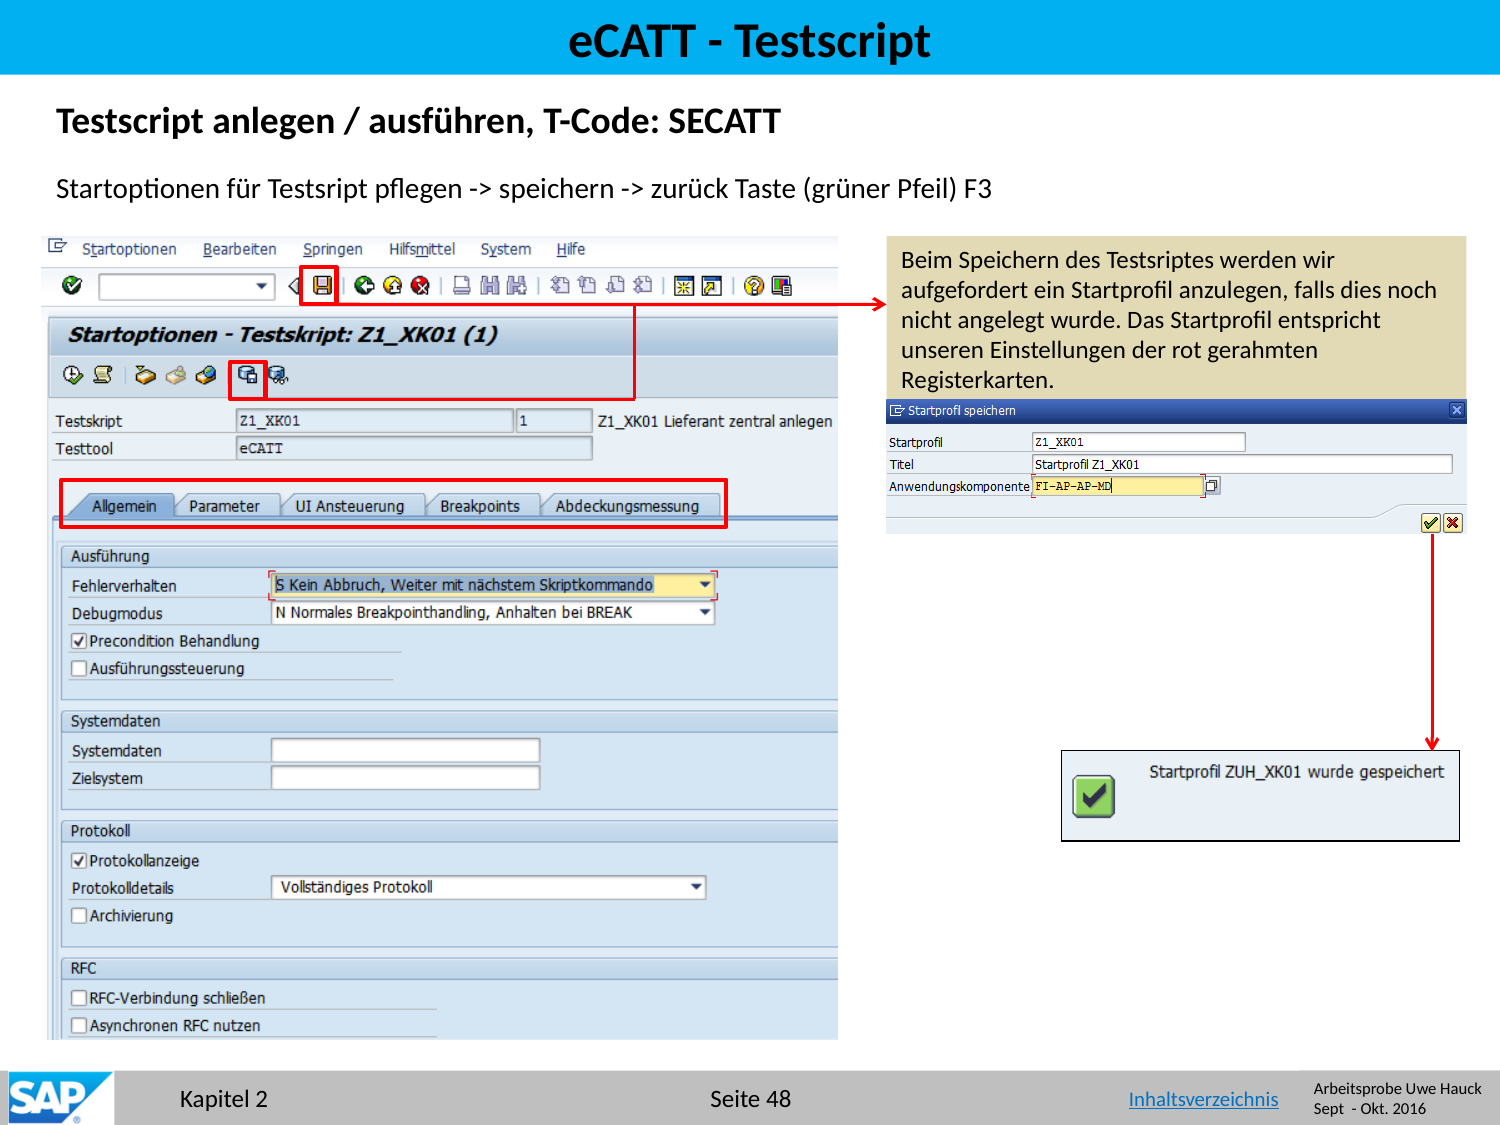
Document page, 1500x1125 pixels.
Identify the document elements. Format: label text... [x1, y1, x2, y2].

text_box [115, 1070, 1299, 1125]
text_box Kapitel 2 Seite 48 [165, 1075, 1105, 1120]
picture [1062, 751, 1459, 841]
text_box [0, 1070, 6, 1125]
text_box eCATT - Testscript [0, 0, 1500, 75]
text_box Beim Speichern des Testsriptes werden wir aufgefordert ein Startprofil anzulegen, falls dies noch nicht angelegt wurde. Das Startprofil entspricht unseren Einstellungen der rot gerahmten Registerkarten. [886, 236, 1467, 398]
text_box Inhaltsverzeichnis [1106, 1078, 1299, 1118]
text_box Startoptionen für Testsript pflegen -> speichern -> zurück Taste (grüner Pfeil) F3 [41, 162, 1459, 213]
text_box Arbeitsprobe Uwe Hauck Sept - Okt. 2016 [1299, 1070, 1500, 1125]
picture [41, 235, 838, 1041]
picture [886, 399, 1467, 534]
picture [7, 1070, 115, 1125]
text_box Testscript anlegen / ausführen, T-Code: SECATT [41, 88, 1168, 149]
